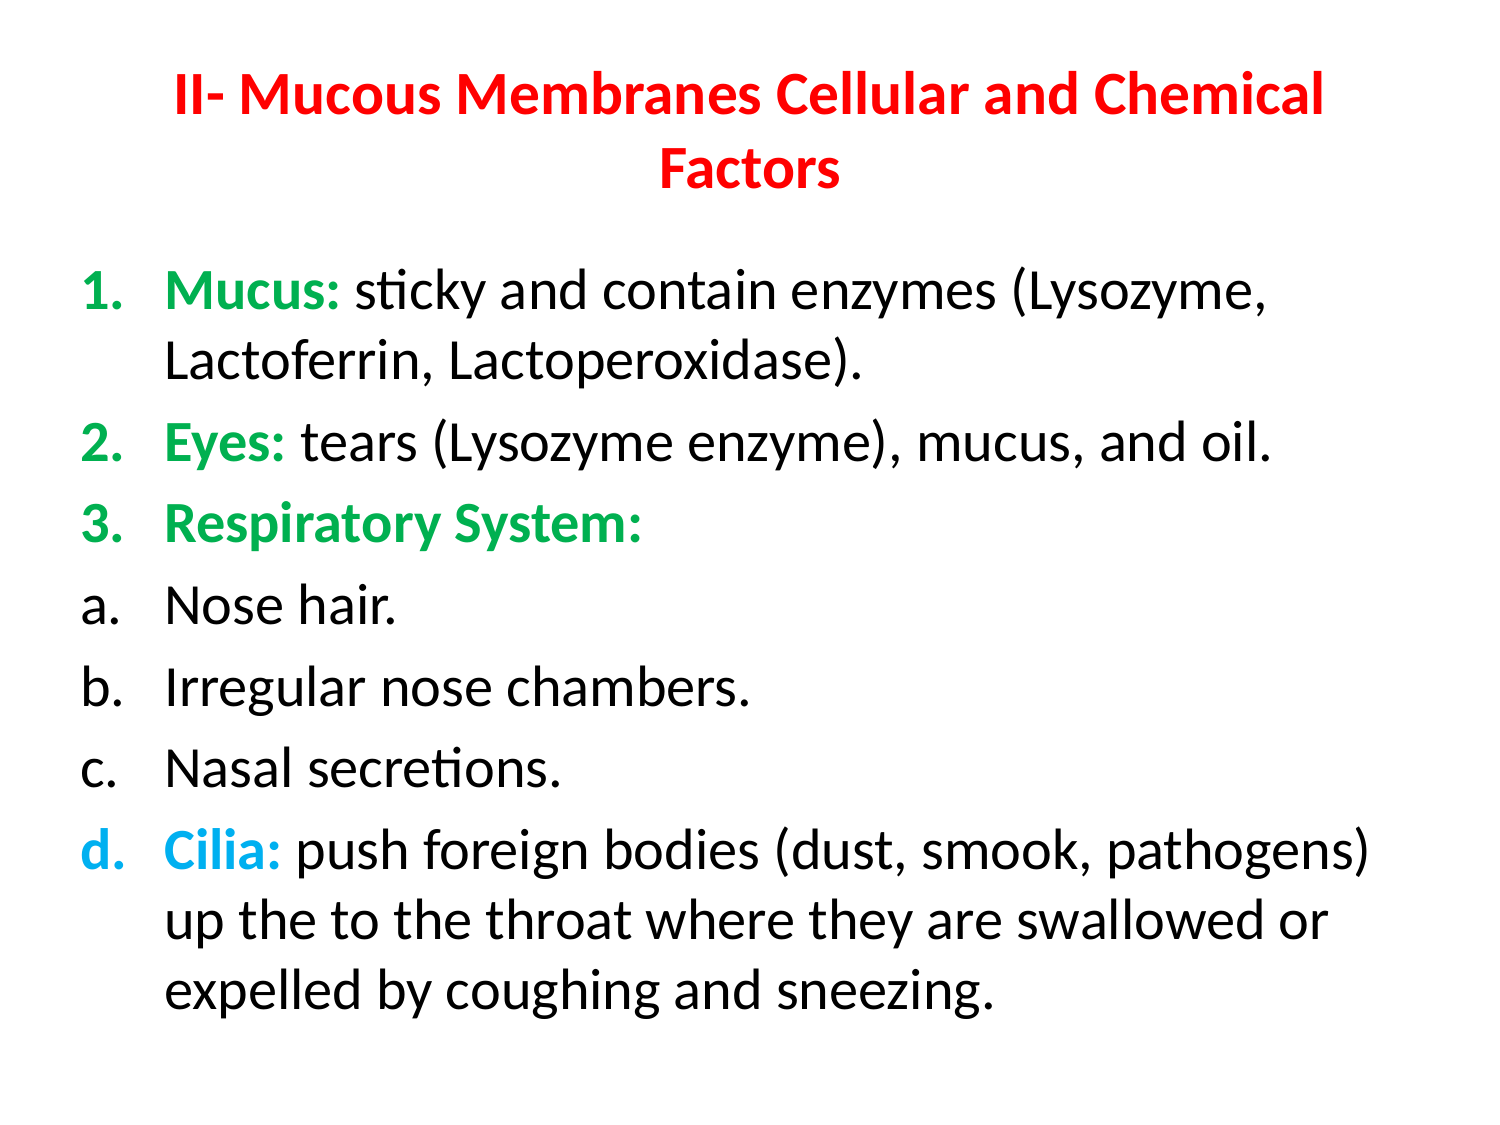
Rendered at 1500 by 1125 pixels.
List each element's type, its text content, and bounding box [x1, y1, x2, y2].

list Mucus: sticky and contain enzymes (Lysozyme, Lactoferrin, Lactoperoxidase). Eyes: tears (Lysozyme enzyme), mucus, and oil. Respiratory System: Nose hair. Irregular nose chambers. Nasal secretions. Cilia: push foreign bodies (dust, smook, pathogens) up the to the throat where they are swallowed or expelled by coughing and sneezing. [64, 243, 1415, 1083]
title II- Mucous Membranes Cellular and Chemical Factors [75, 45, 1425, 209]
